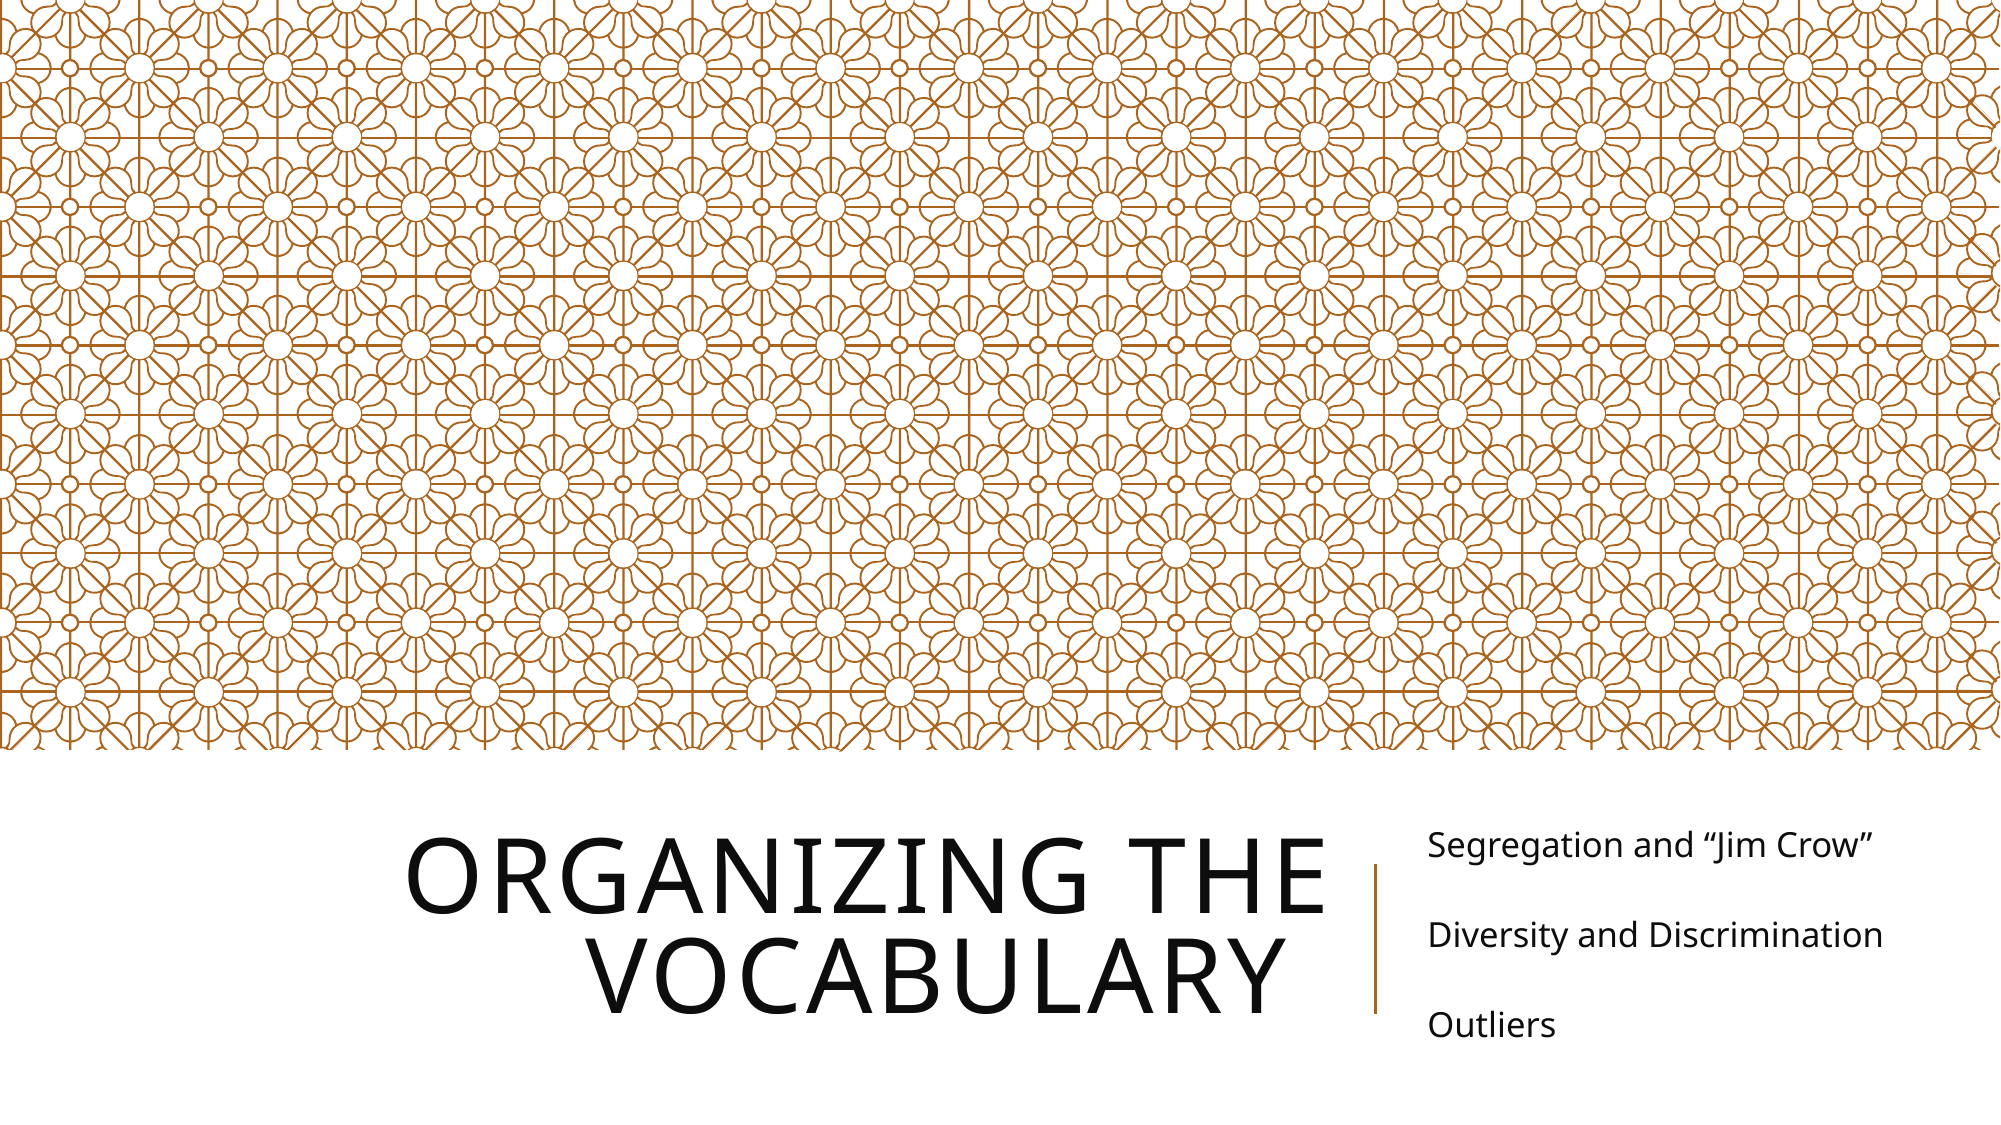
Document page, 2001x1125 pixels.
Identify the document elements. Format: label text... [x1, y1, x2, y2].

list Segregation and “Jim Crow” Diversity and Discrimination Outliers [1412, 813, 1938, 1054]
title Organizing the vocabulary [75, 813, 1350, 1054]
